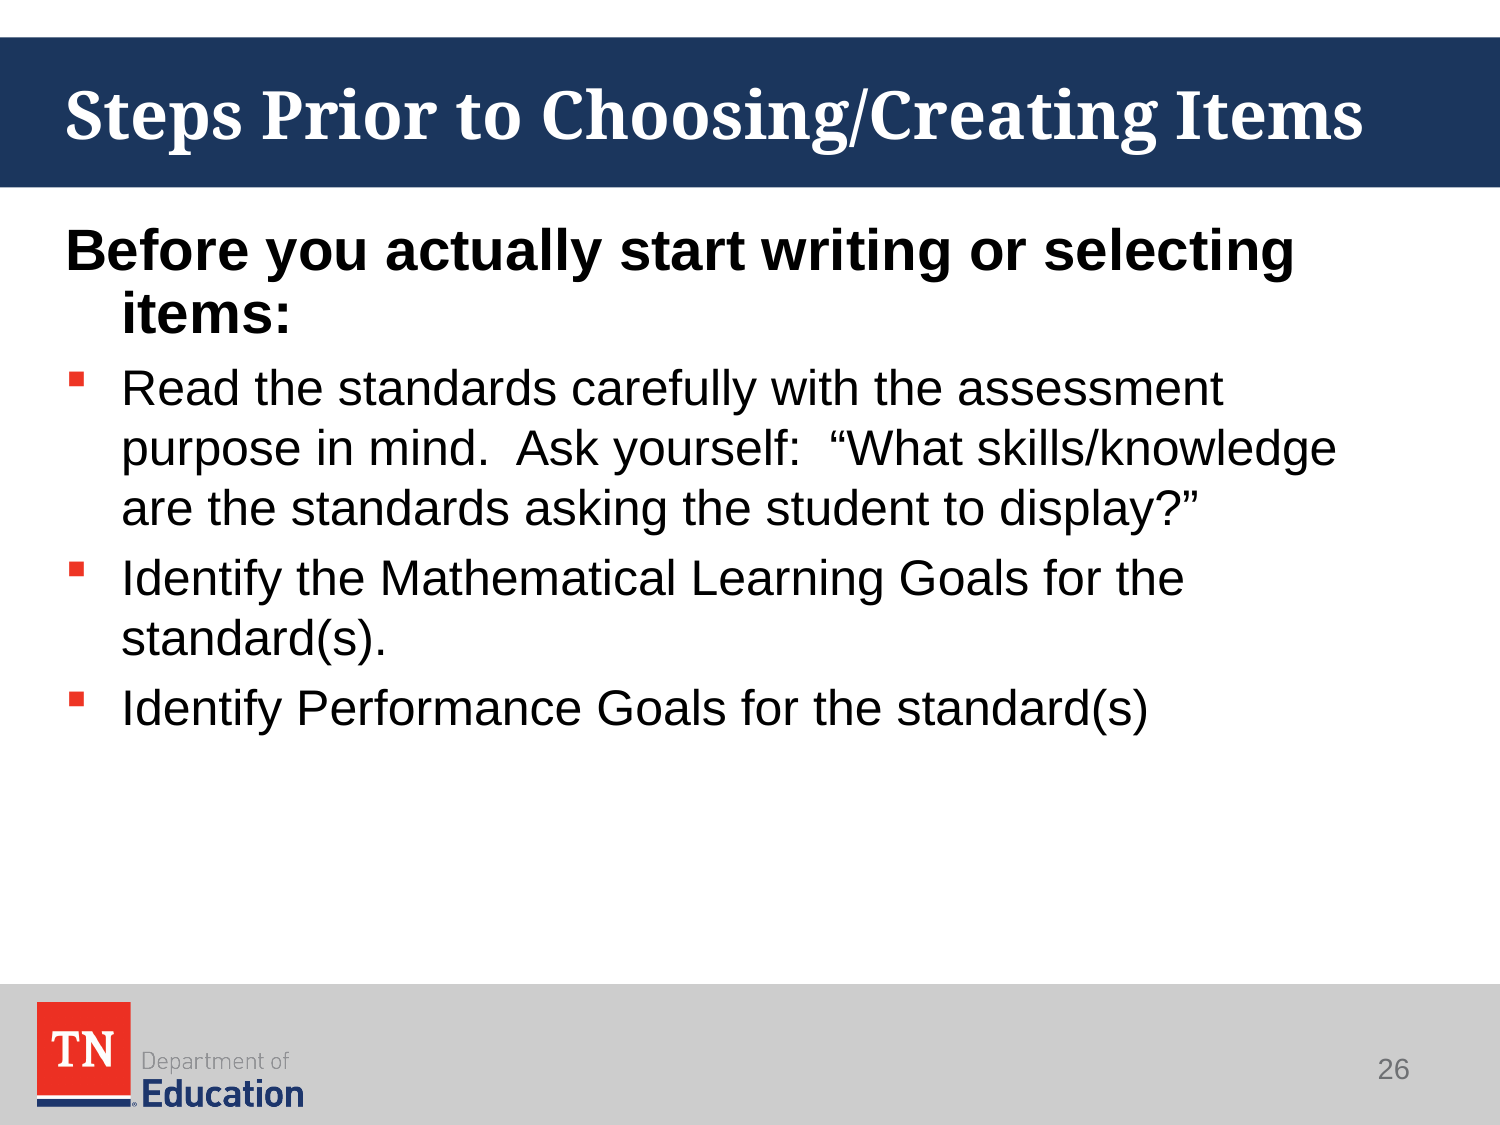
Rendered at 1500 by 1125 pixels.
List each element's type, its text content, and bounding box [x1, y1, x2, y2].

slide_number 26 [1350, 1042, 1425, 1103]
list Before you actually start writing or selecting items: Read the standards carefully with the assessment purpose in mind. Ask yourself: “What skills/knowledge are the standards asking the student to display?” Identify the Mathematical Learning Goals for the standard(s). Identify Performance Goals for the standard(s) [50, 212, 1425, 955]
title Steps Prior to Choosing/Creating Items [50, 37, 1413, 188]
picture [37, 1002, 303, 1107]
